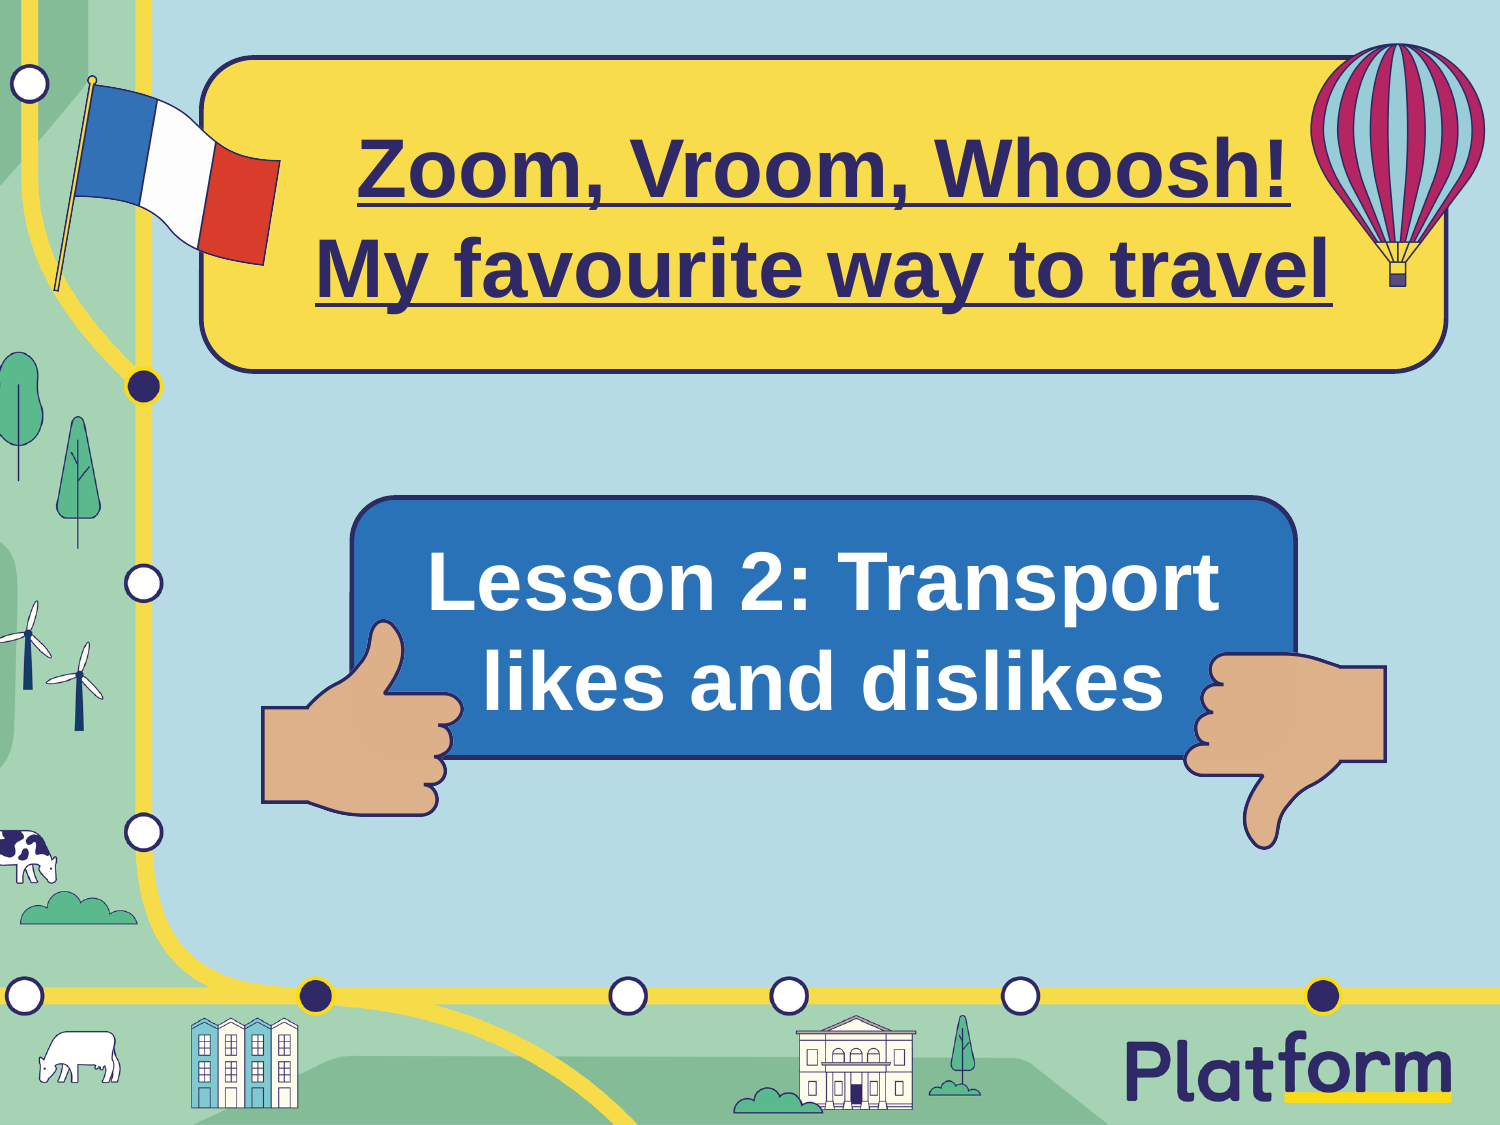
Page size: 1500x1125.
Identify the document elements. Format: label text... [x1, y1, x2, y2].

text_box Lesson 2: Transport likes and dislikes [351, 497, 1296, 758]
text_box Zoom, Vroom, Whoosh! My favourite way to travel [201, 57, 1447, 372]
picture [0, 0, 1500, 1125]
